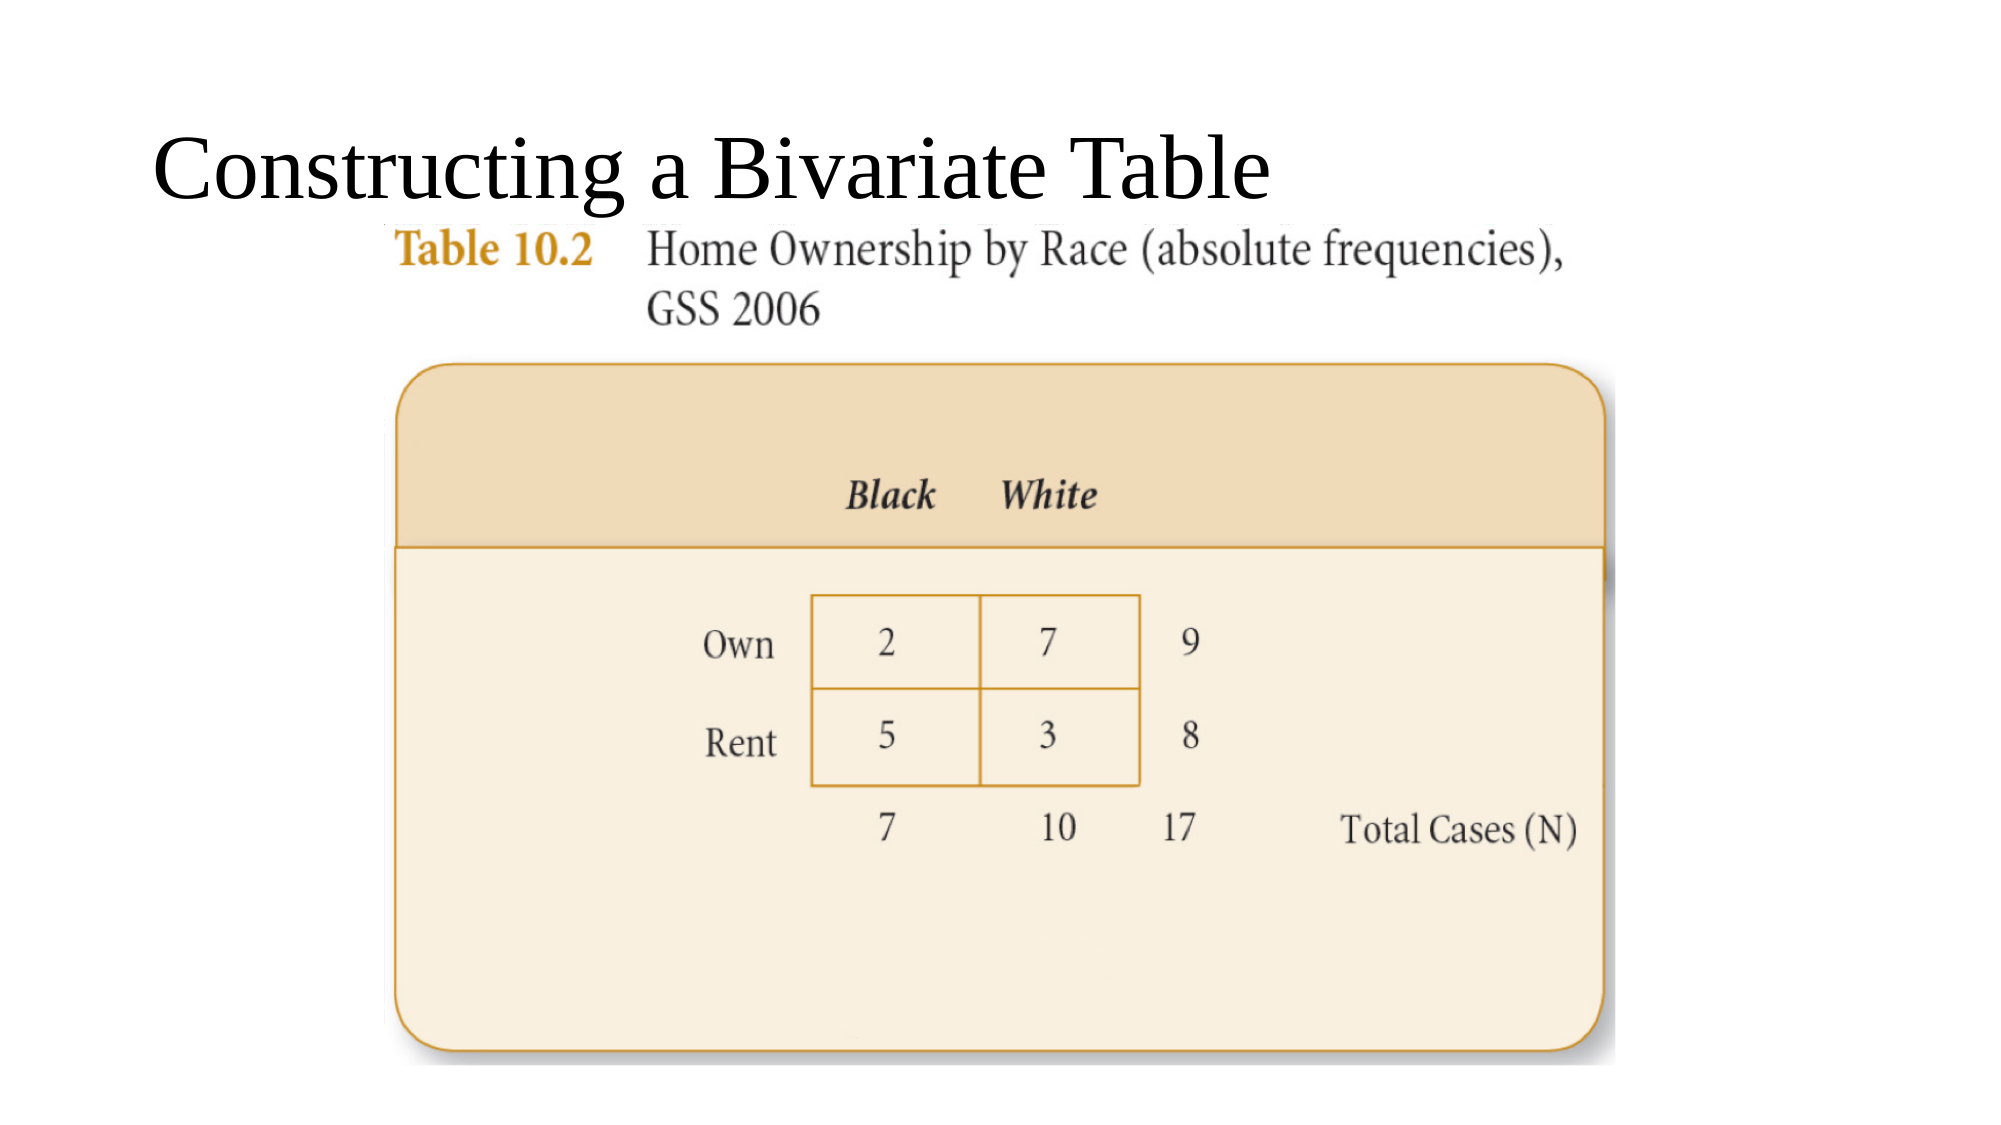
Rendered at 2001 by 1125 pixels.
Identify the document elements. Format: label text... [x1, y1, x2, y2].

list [384, 224, 1616, 1066]
title Constructing a Bivariate Table [137, 59, 1863, 278]
